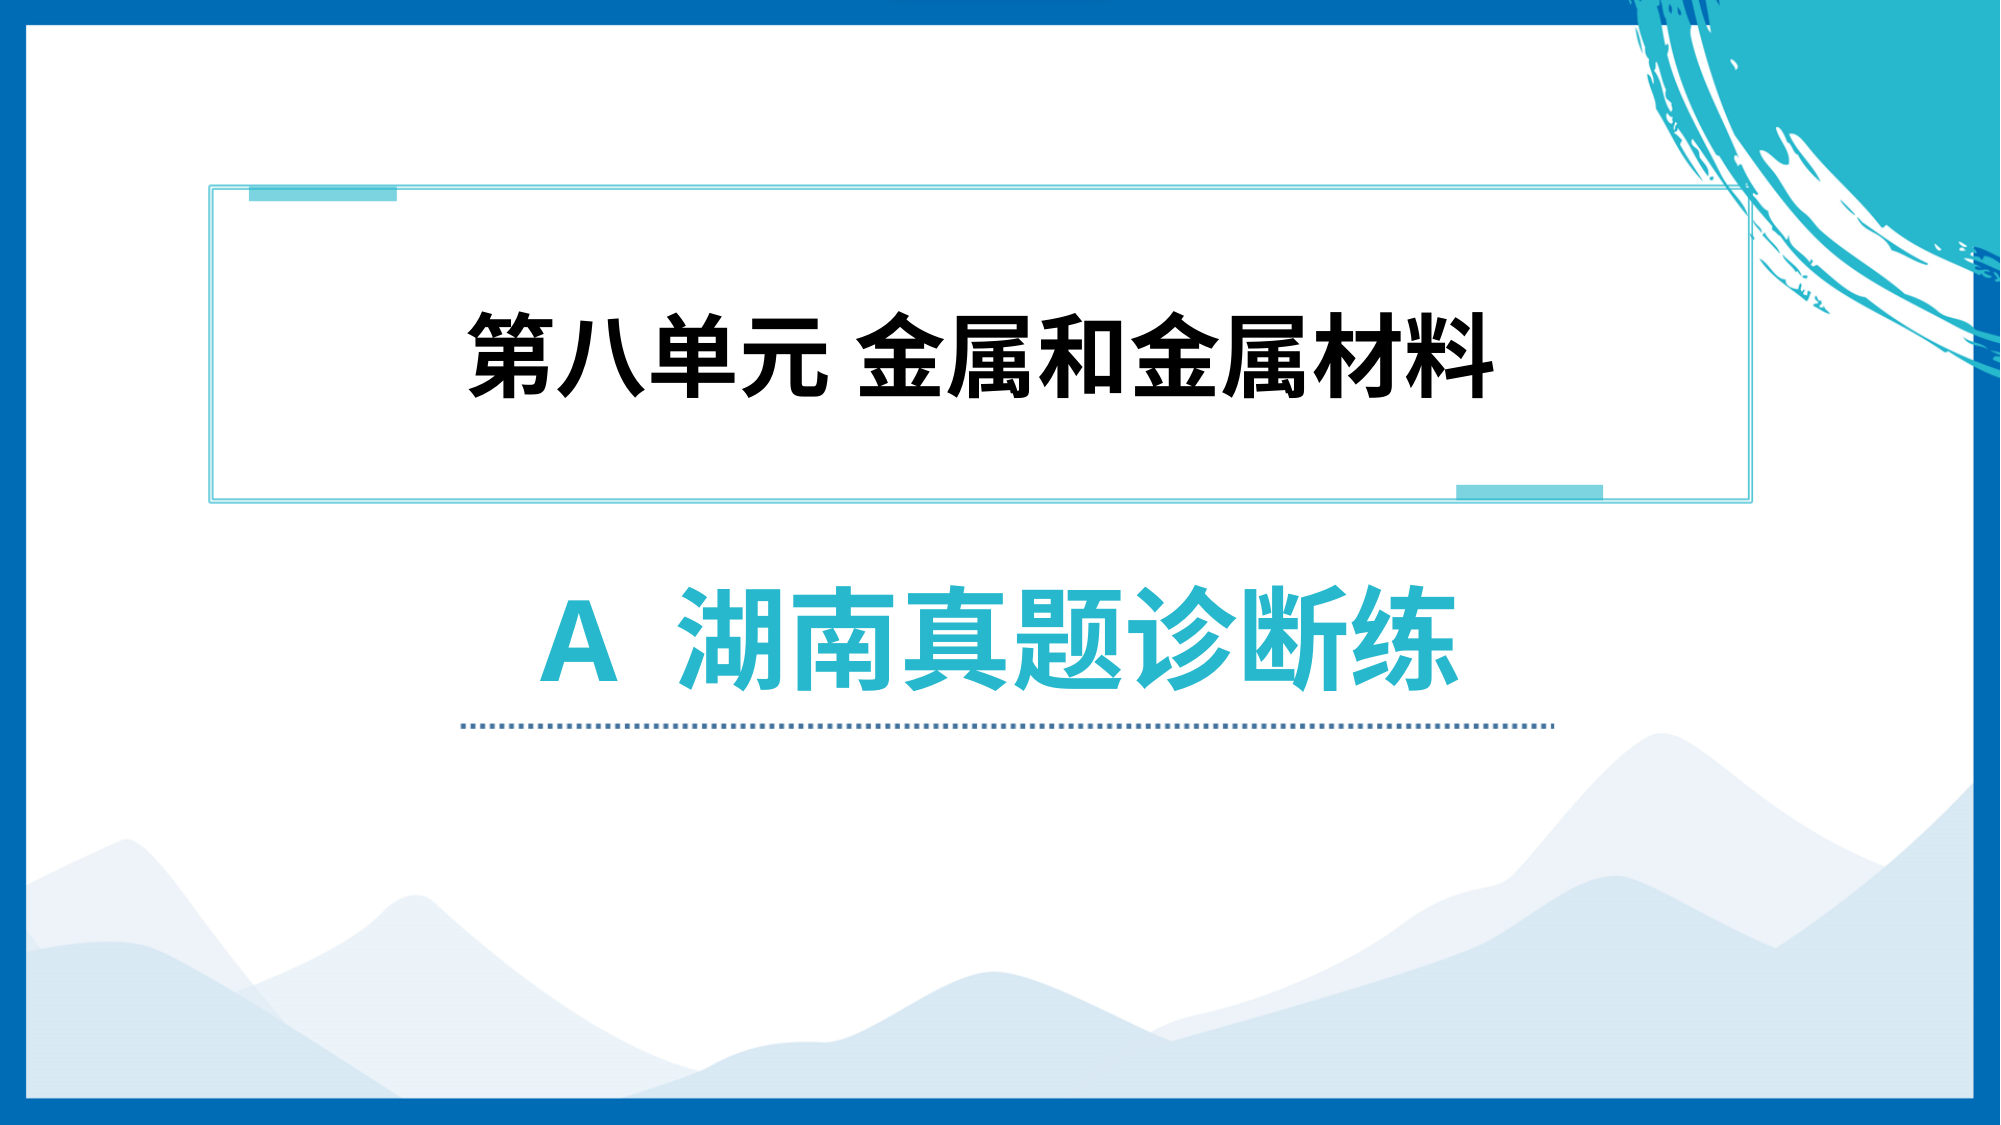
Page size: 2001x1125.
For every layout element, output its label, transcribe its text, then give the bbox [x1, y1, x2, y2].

picture [0, 0, 2000, 1125]
text_box 第八单元 金属和金属材料 [209, 187, 1751, 501]
text_box A 湖南真题诊断练 [33, 554, 1970, 714]
